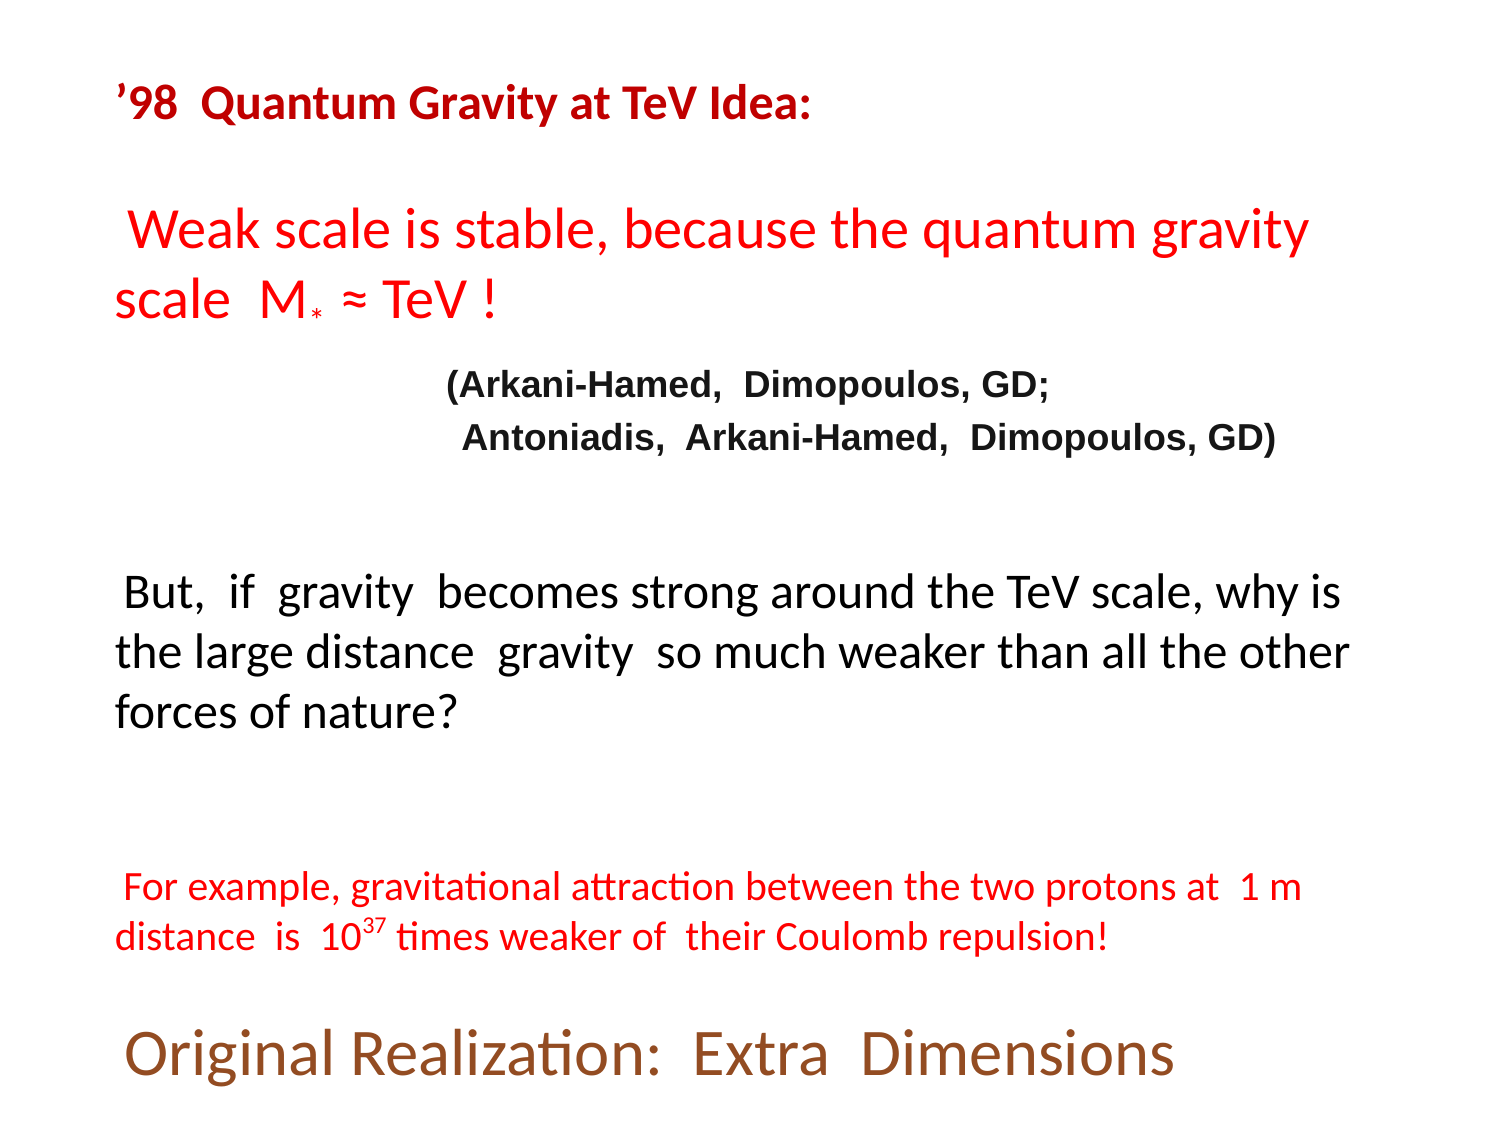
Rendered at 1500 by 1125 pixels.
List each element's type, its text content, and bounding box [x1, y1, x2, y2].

text_box ’98 Quantum Gravity at TeV Idea: Weak scale is stable, because the quantum gravity scale M* ≈ TeV ! (Arkani-Hamed, Dimopoulos, GD; Antoniadis, Arkani-Hamed, Dimopoulos, GD) But, if gravity becomes strong around the TeV scale, why is the large distance gravity so much weaker than all the other forces of nature? For example, gravitational attraction between the two protons at 1 m distance is 1037 times weaker of their Coulomb repulsion! Original Realization: Extra Dimensions [99, 62, 1400, 1125]
